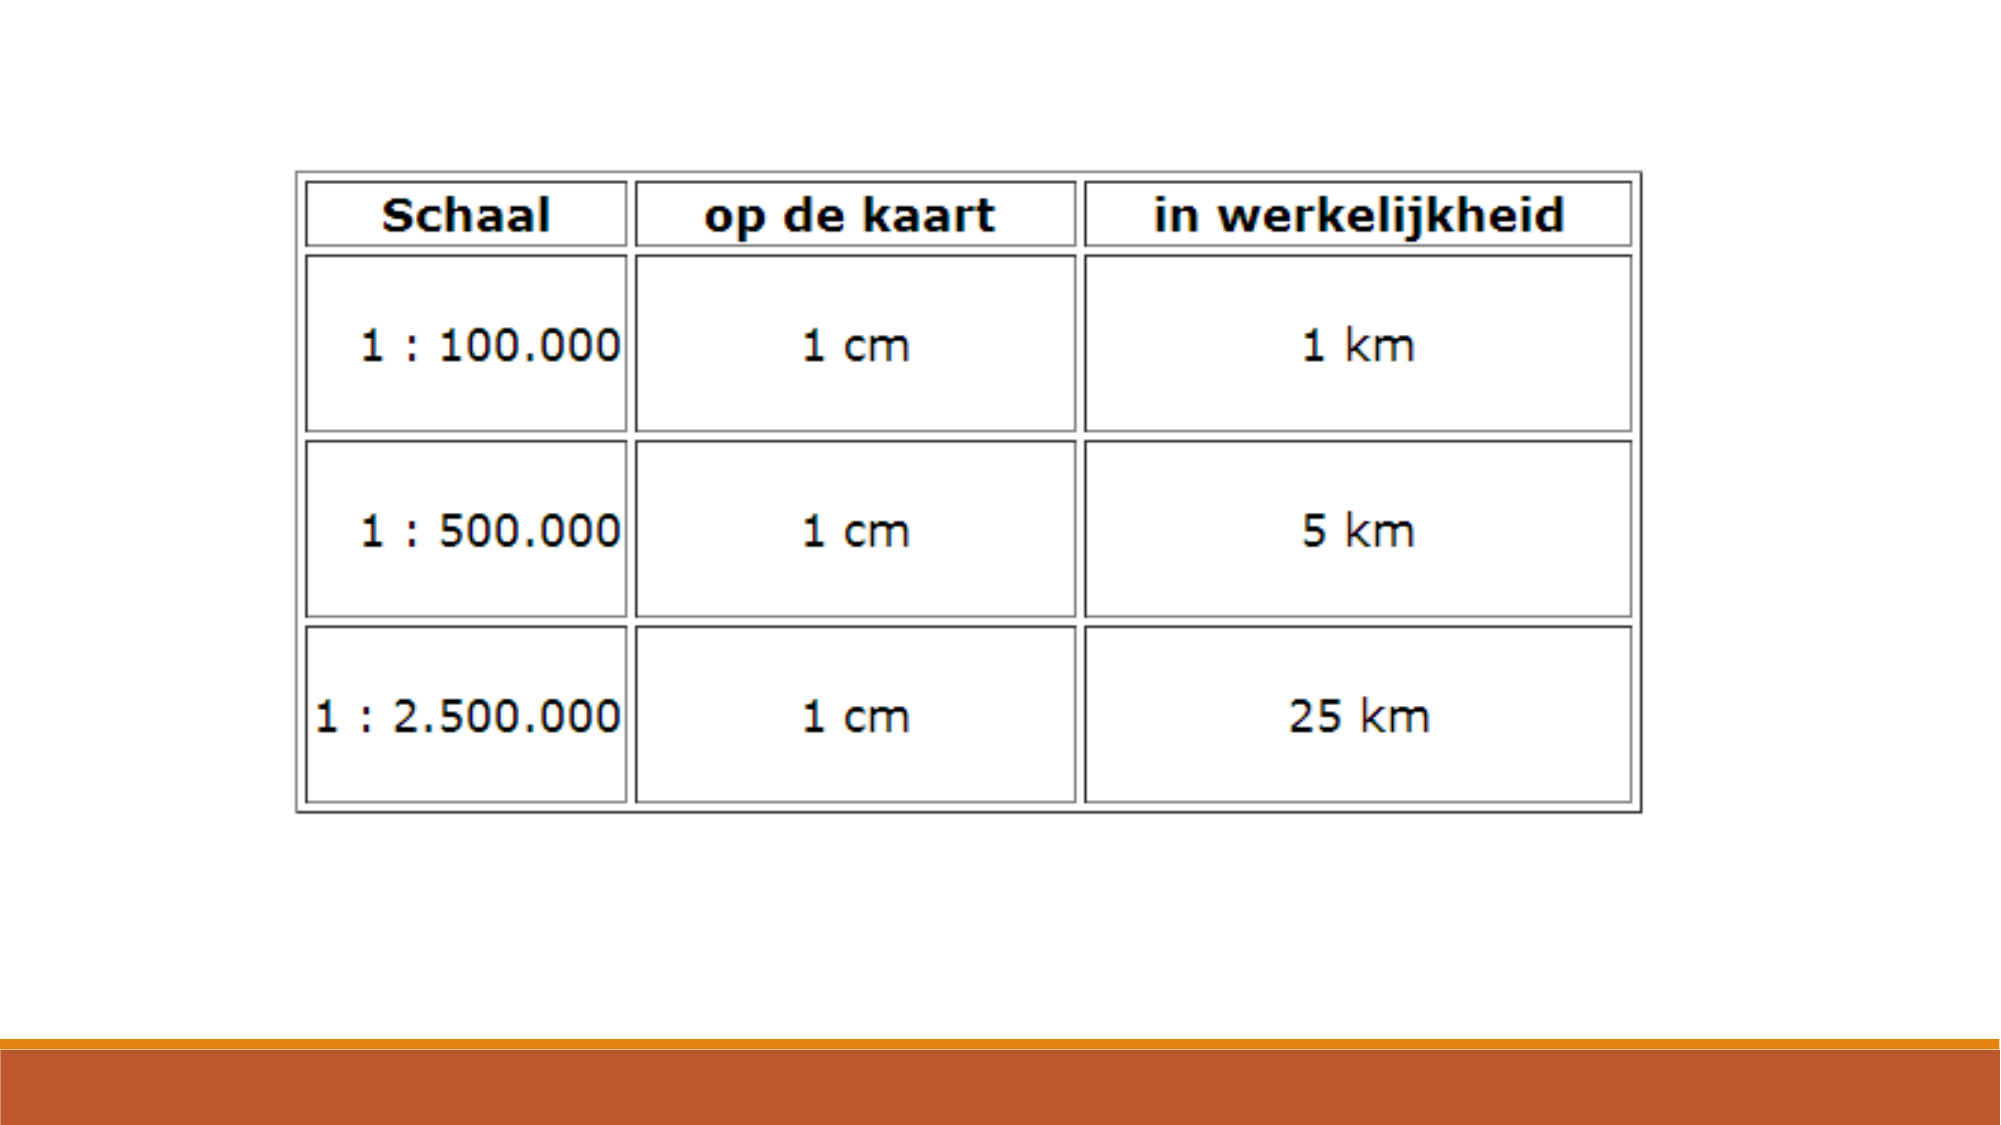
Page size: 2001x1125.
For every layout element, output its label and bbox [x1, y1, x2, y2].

picture [278, 151, 1662, 827]
